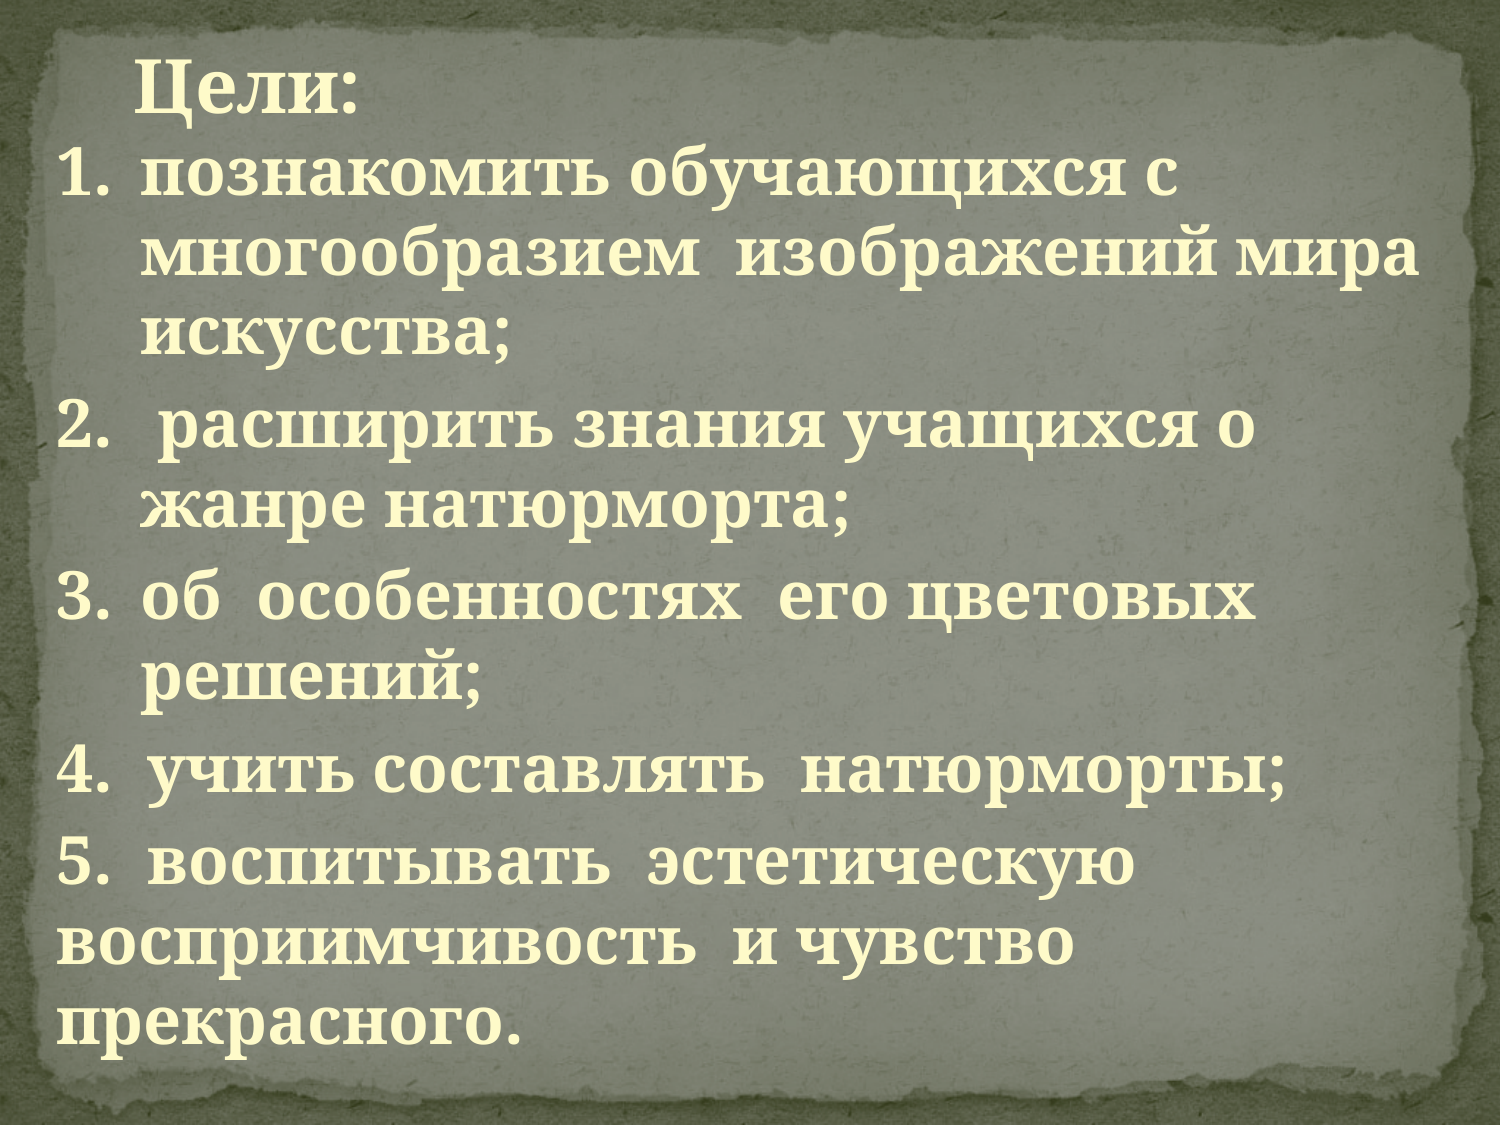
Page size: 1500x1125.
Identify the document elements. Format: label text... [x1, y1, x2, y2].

text_box Цели: познакомить обучающихся с многообразием изображений мира искусства; расширить знания учащихся о жанре натюрморта; об особенностях его цветовых решений; 4. учить составлять натюрморты; 5. воспитывать эстетическую восприимчивость и чувство прекрасного. [41, 30, 1475, 1125]
